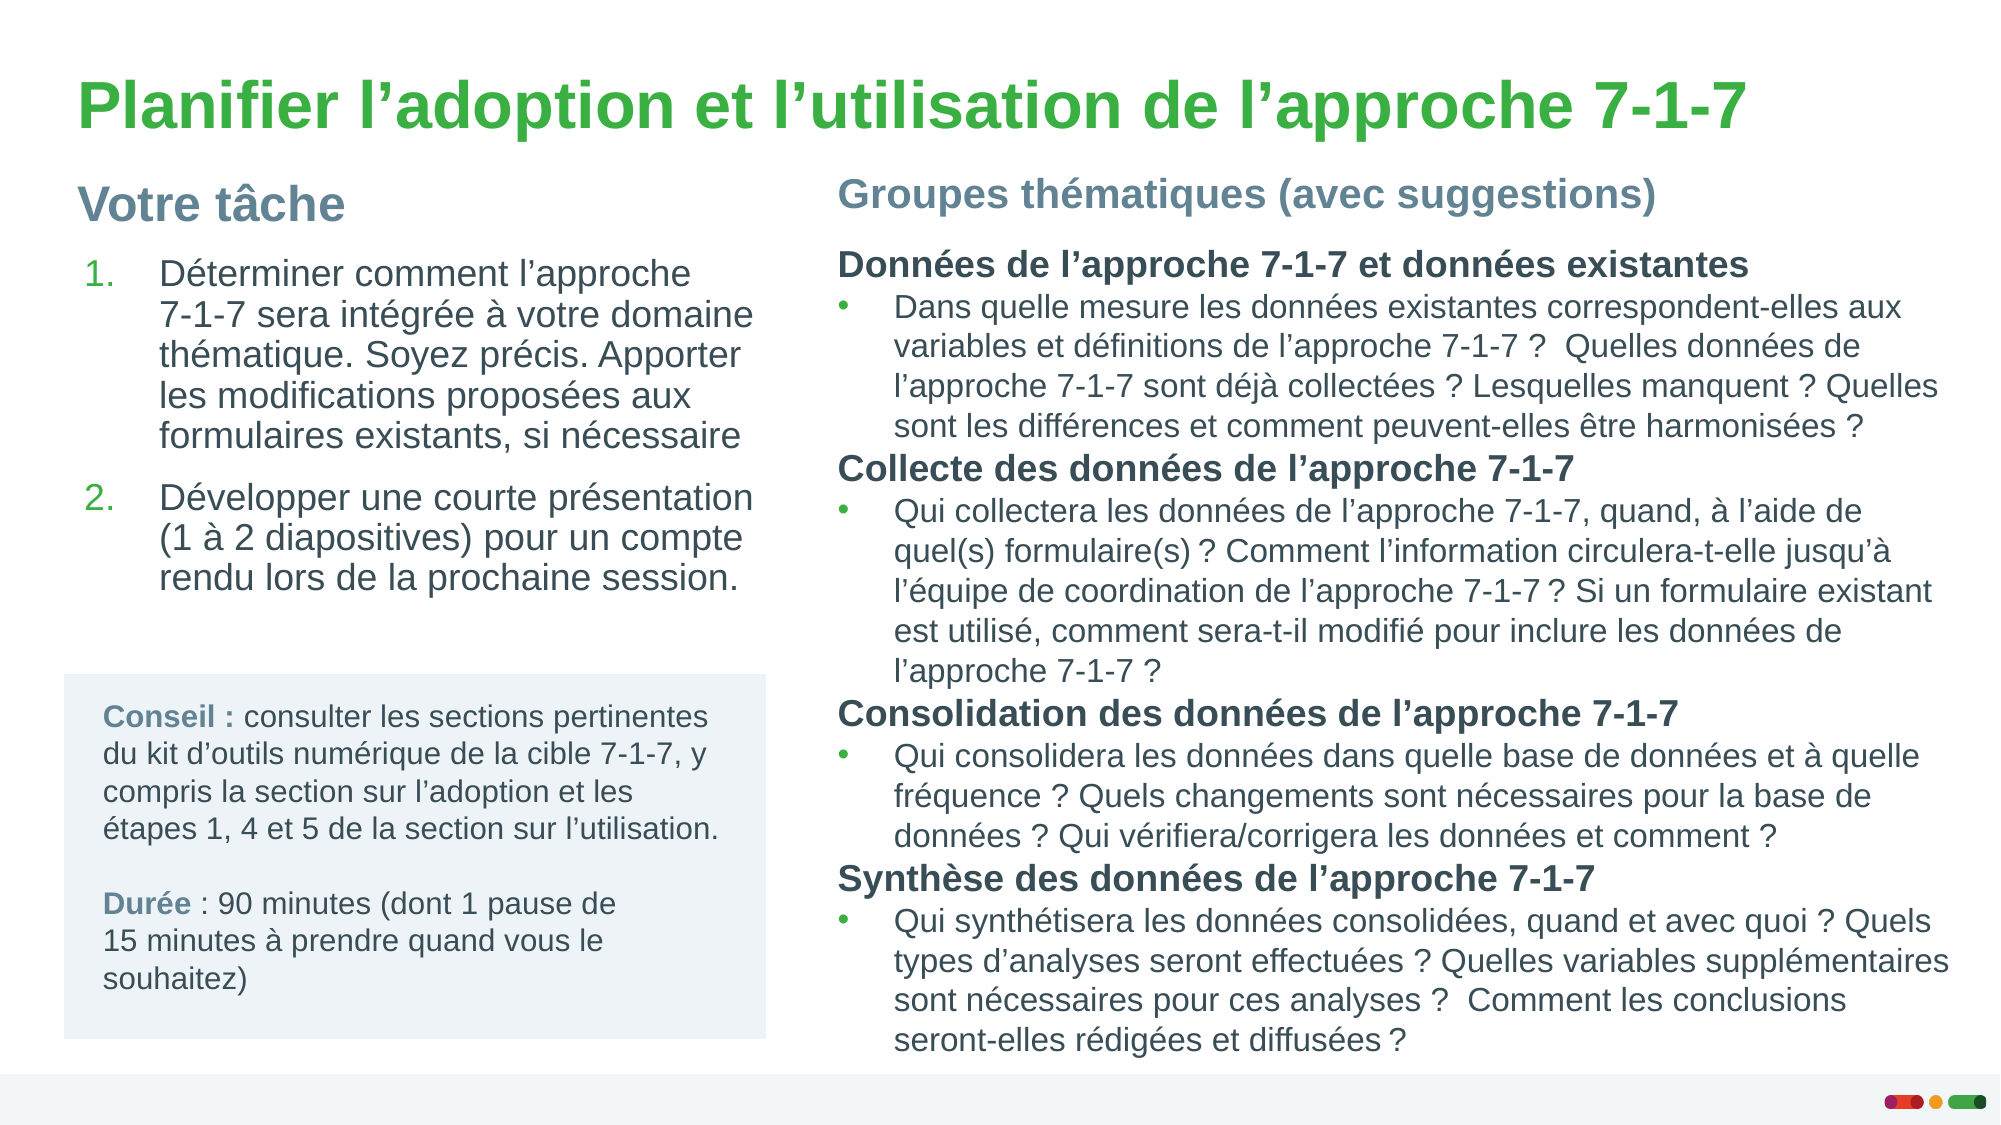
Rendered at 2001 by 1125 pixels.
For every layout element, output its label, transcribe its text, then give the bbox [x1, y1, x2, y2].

text_box Planifier l’adoption et l’utilisation de l’approche 7-1-7 [62, 53, 2000, 271]
list Votre tâche [62, 159, 822, 240]
text_box [62, 672, 769, 1041]
text_box Conseil : consulter les sections pertinentes du kit d’outils numérique de la cible 7-1-7, y compris la section sur l’adoption et les étapes 1, 4 et 5 de la section sur l’utilisation. Durée : 90 minutes (dont 1 pause de 15 minutes à prendre quand vous le souhaitez) [87, 688, 747, 1004]
list Déterminer comment l’approche 7-1-7 sera intégrée à votre domaine thématique. Soyez précis. Apporter les modifications proposées aux formulaires existants, si nécessaire Développer une courte présentation (1 à 2 diapositives) pour un compte rendu lors de la prochaine session. [69, 246, 787, 641]
text_box Groupes thématiques (avec suggestions) Données de l’approche 7-1-7 et données existantes Dans quelle mesure les données existantes correspondent-elles aux variables et définitions de l’approche 7-1-7 ? Quelles données de l’approche 7-1-7 sont déjà collectées ? Lesquelles manquent ? Quelles sont les différences et comment peuvent-elles être harmonisées ? Collecte des données de l’approche 7-1-7 Qui collectera les données de l’approche 7-1-7, quand, à l’aide de quel(s) formulaire(s) ? Comment l’information circulera‑t‑elle jusqu’à l’équipe de coordination de l’approche 7-1-7 ? Si un formulaire existant est utilisé, comment sera-t-il modifié pour inclure les données de l’approche 7-1-7 ? Consolidation des données de l’approche 7-1-7 Qui consolidera les données dans quelle base de données et à quelle fréquence ? Quels changements sont nécessaires pour la base de données ? Qui vérifiera/corrigera les données et comment ? Synthèse des données de l’approche 7-1-7 Qui synthétisera les données consolidées, quand et avec quoi ? Quels types d’analyses seront effectuées ? Quelles variables supplémentaires sont nécessaires pour ces analyses ? Comment les conclusions seront‑elles rédigées et diffusées ? [822, 159, 1981, 1125]
